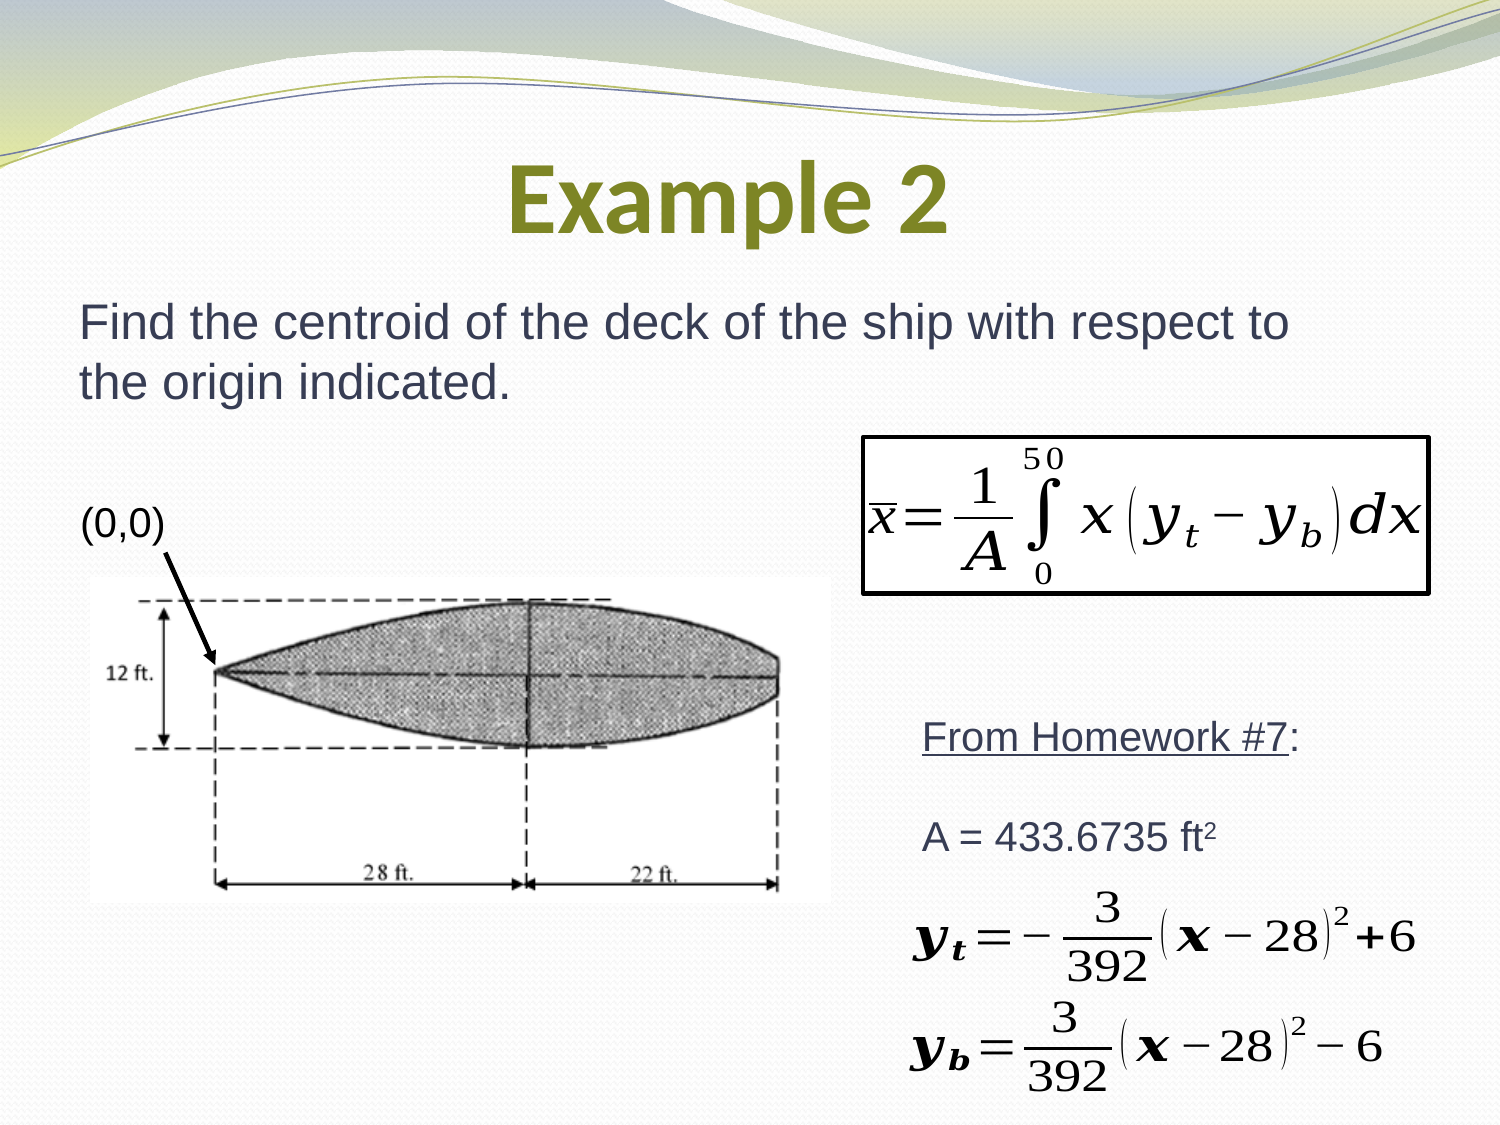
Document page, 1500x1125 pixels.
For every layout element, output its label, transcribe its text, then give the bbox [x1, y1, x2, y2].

title Example 2 [65, 66, 1416, 254]
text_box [65, 487, 832, 903]
text_box From Homework #7: A = 433.6735 ft2 [907, 702, 1407, 868]
text_box Find the centroid of the deck of the ship with respect to the origin indicated. [64, 281, 1390, 417]
